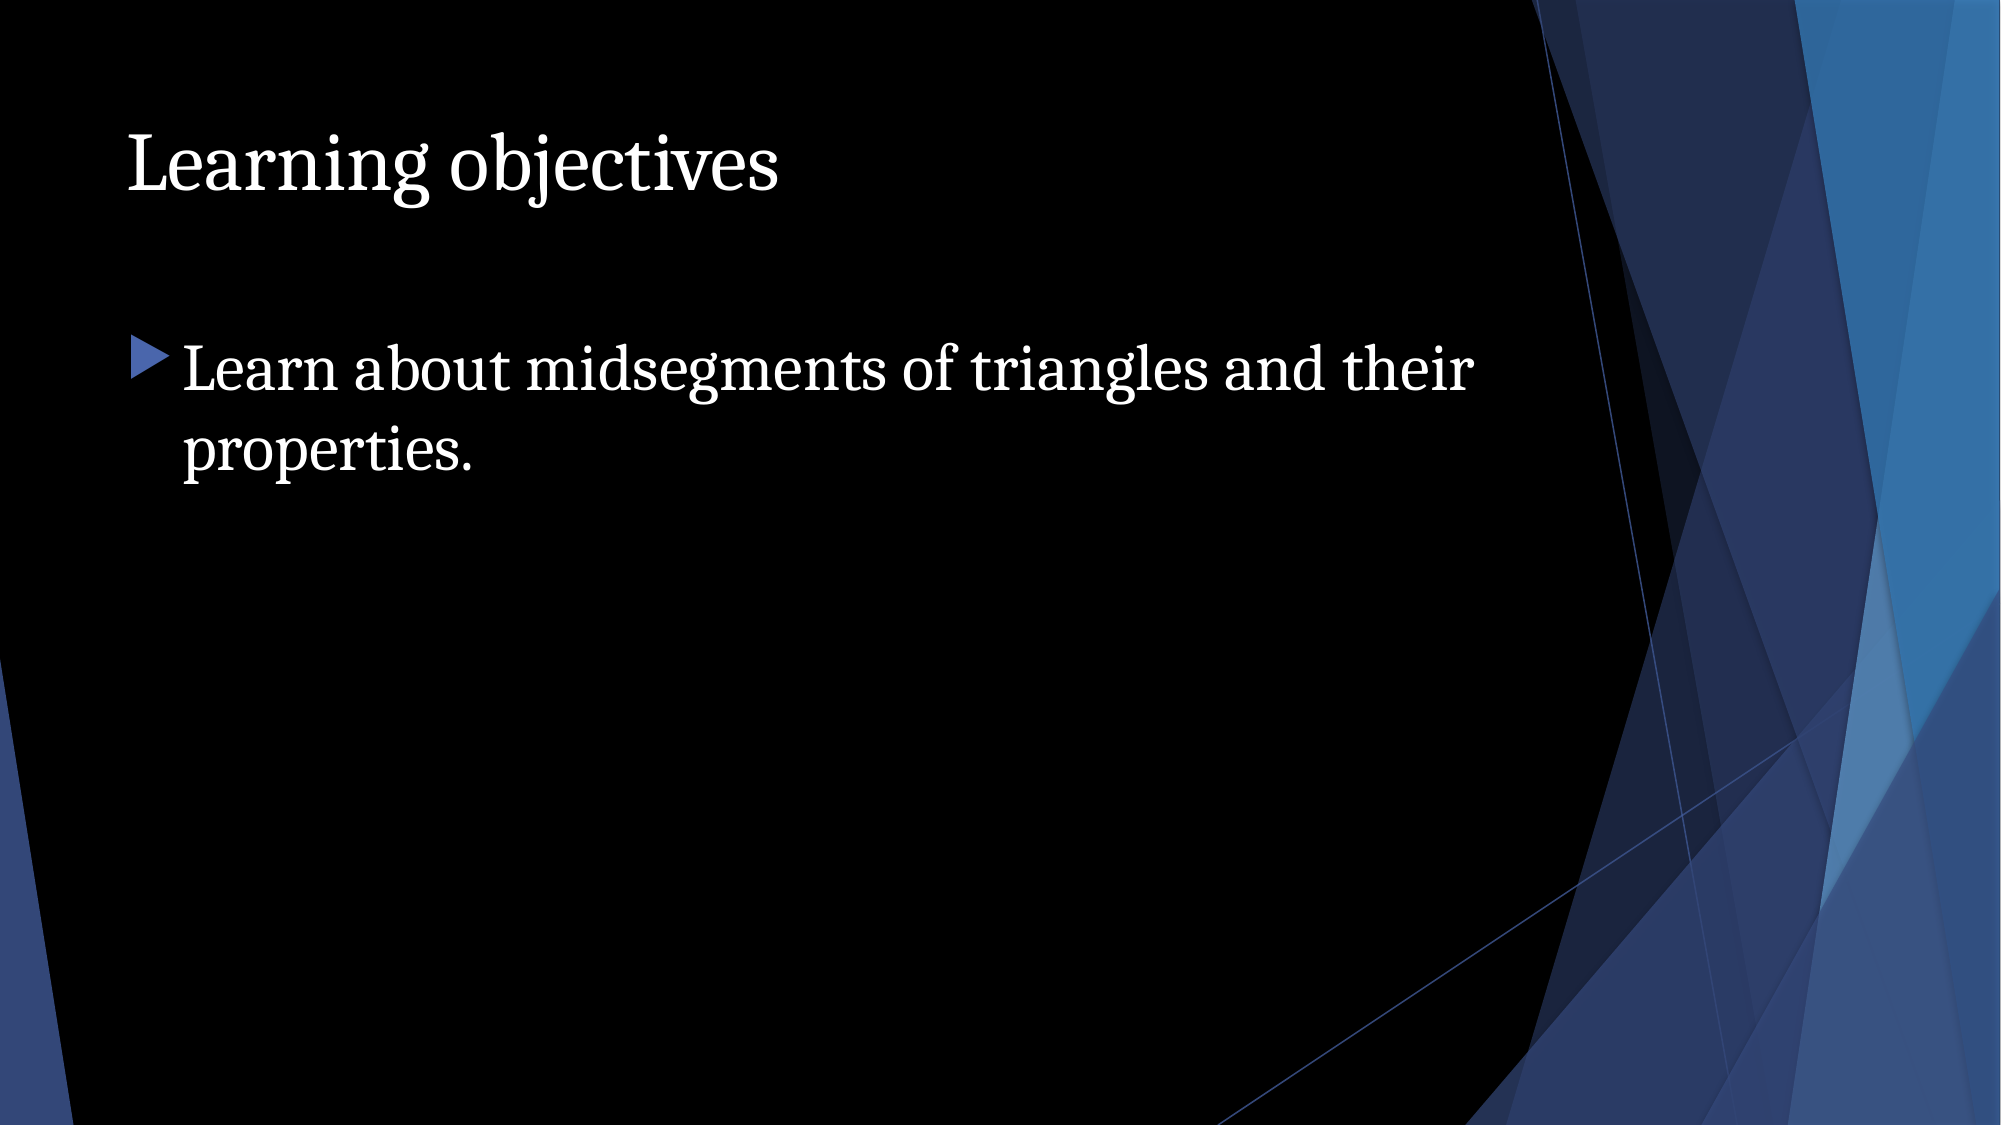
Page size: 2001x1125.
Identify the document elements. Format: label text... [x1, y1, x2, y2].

title Learning objectives [111, 99, 1522, 316]
list Learn about midsegments of triangles and their properties. [111, 316, 1522, 954]
